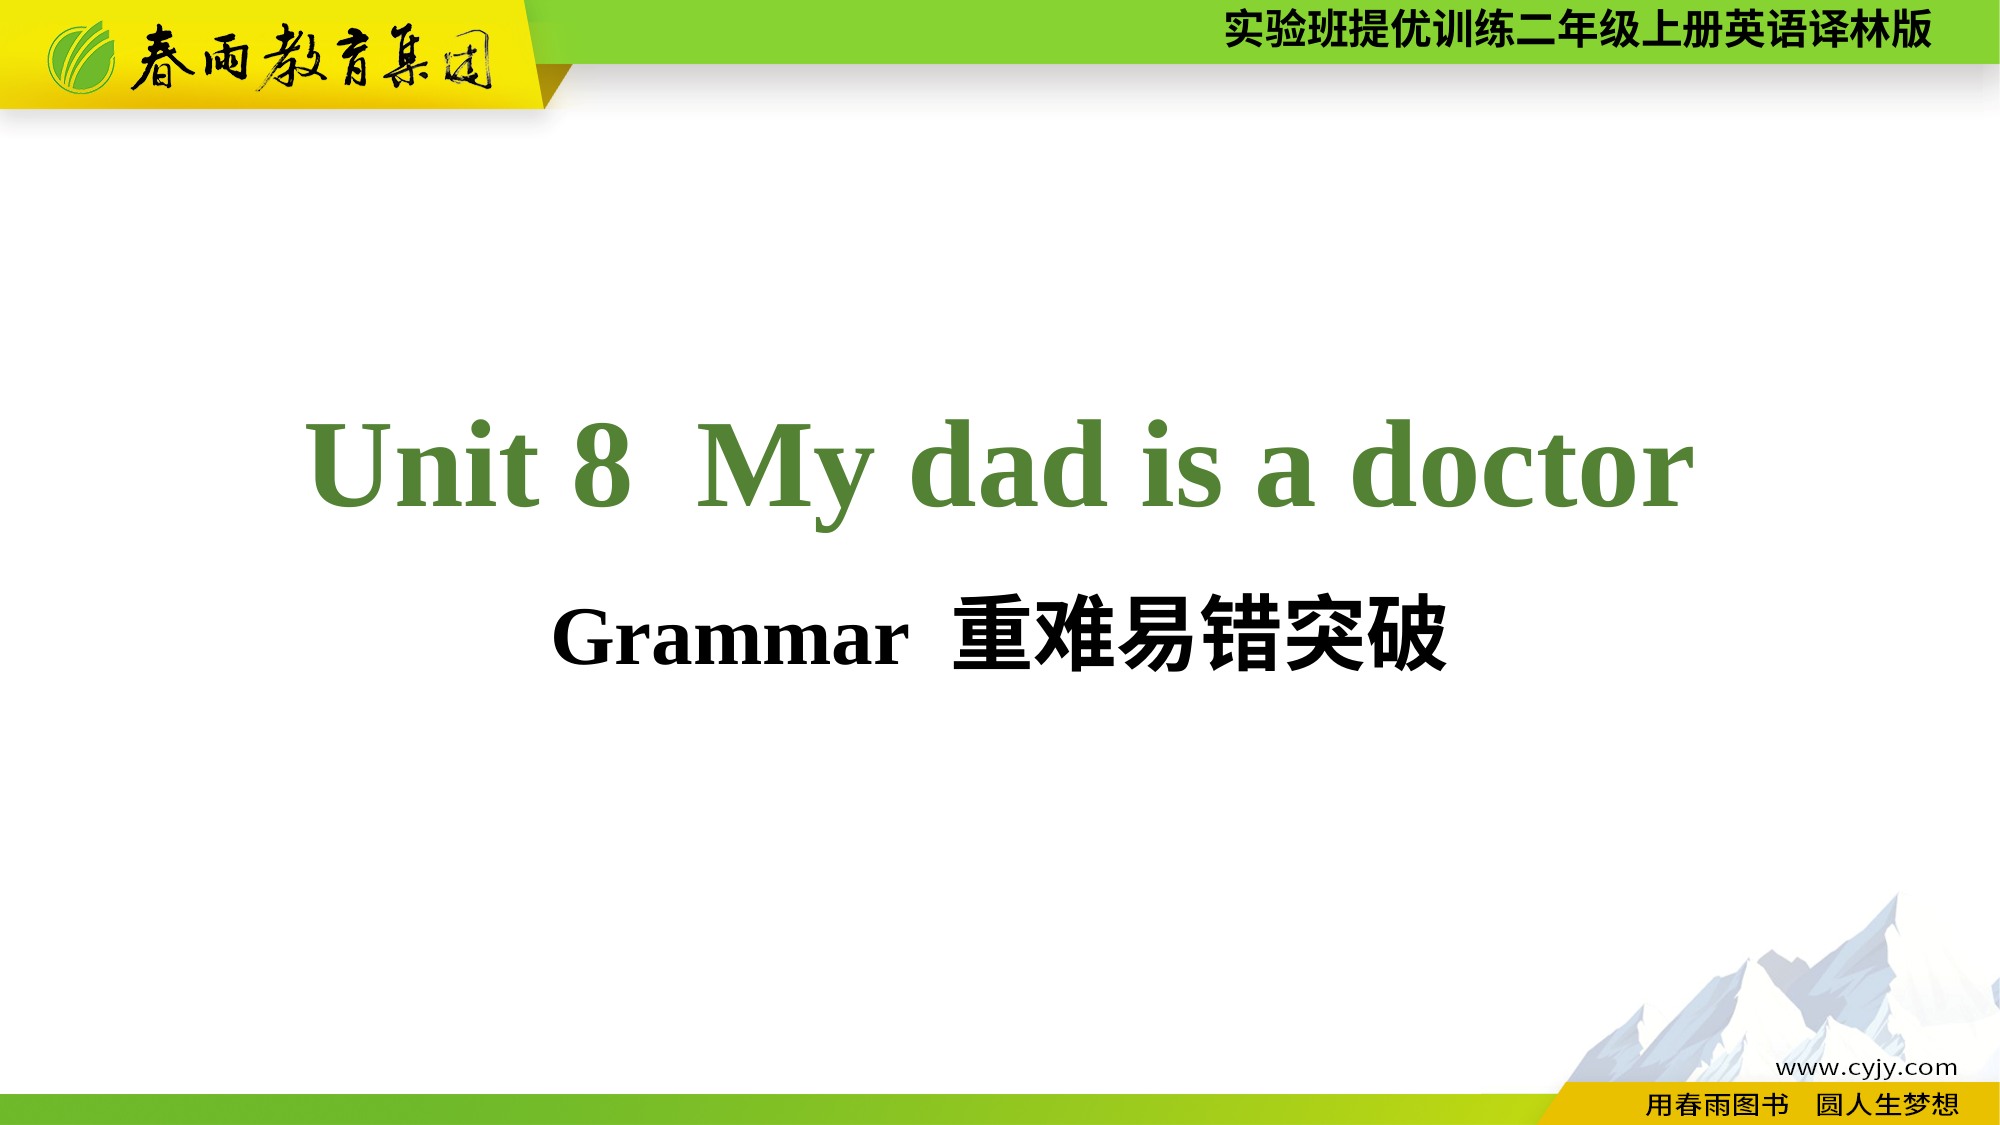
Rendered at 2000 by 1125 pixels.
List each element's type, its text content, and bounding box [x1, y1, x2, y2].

text_box Unit 8 My dad is a doctor Grammar 重难易错突破 [0, 298, 2000, 689]
picture [0, 689, 2000, 1125]
picture [0, 0, 2000, 298]
